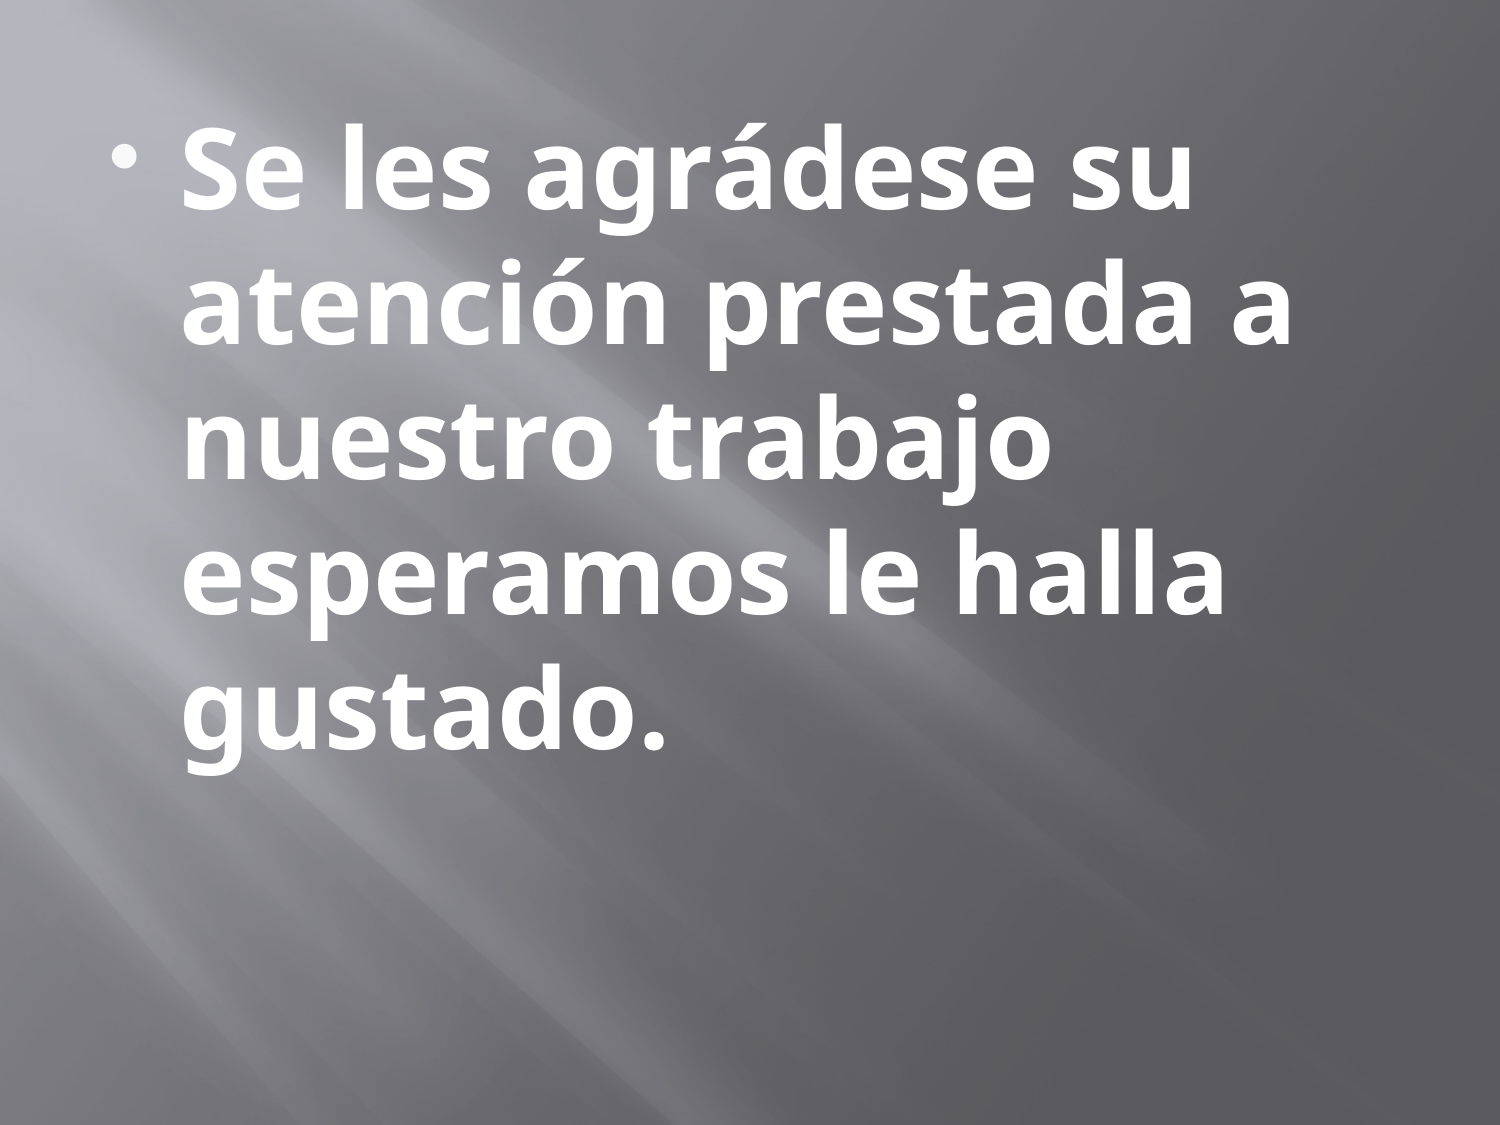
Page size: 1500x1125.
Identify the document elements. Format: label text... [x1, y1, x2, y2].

list Se les agrádese su atención prestada a nuestro trabajo esperamos le halla gustado. [75, 90, 1425, 1035]
